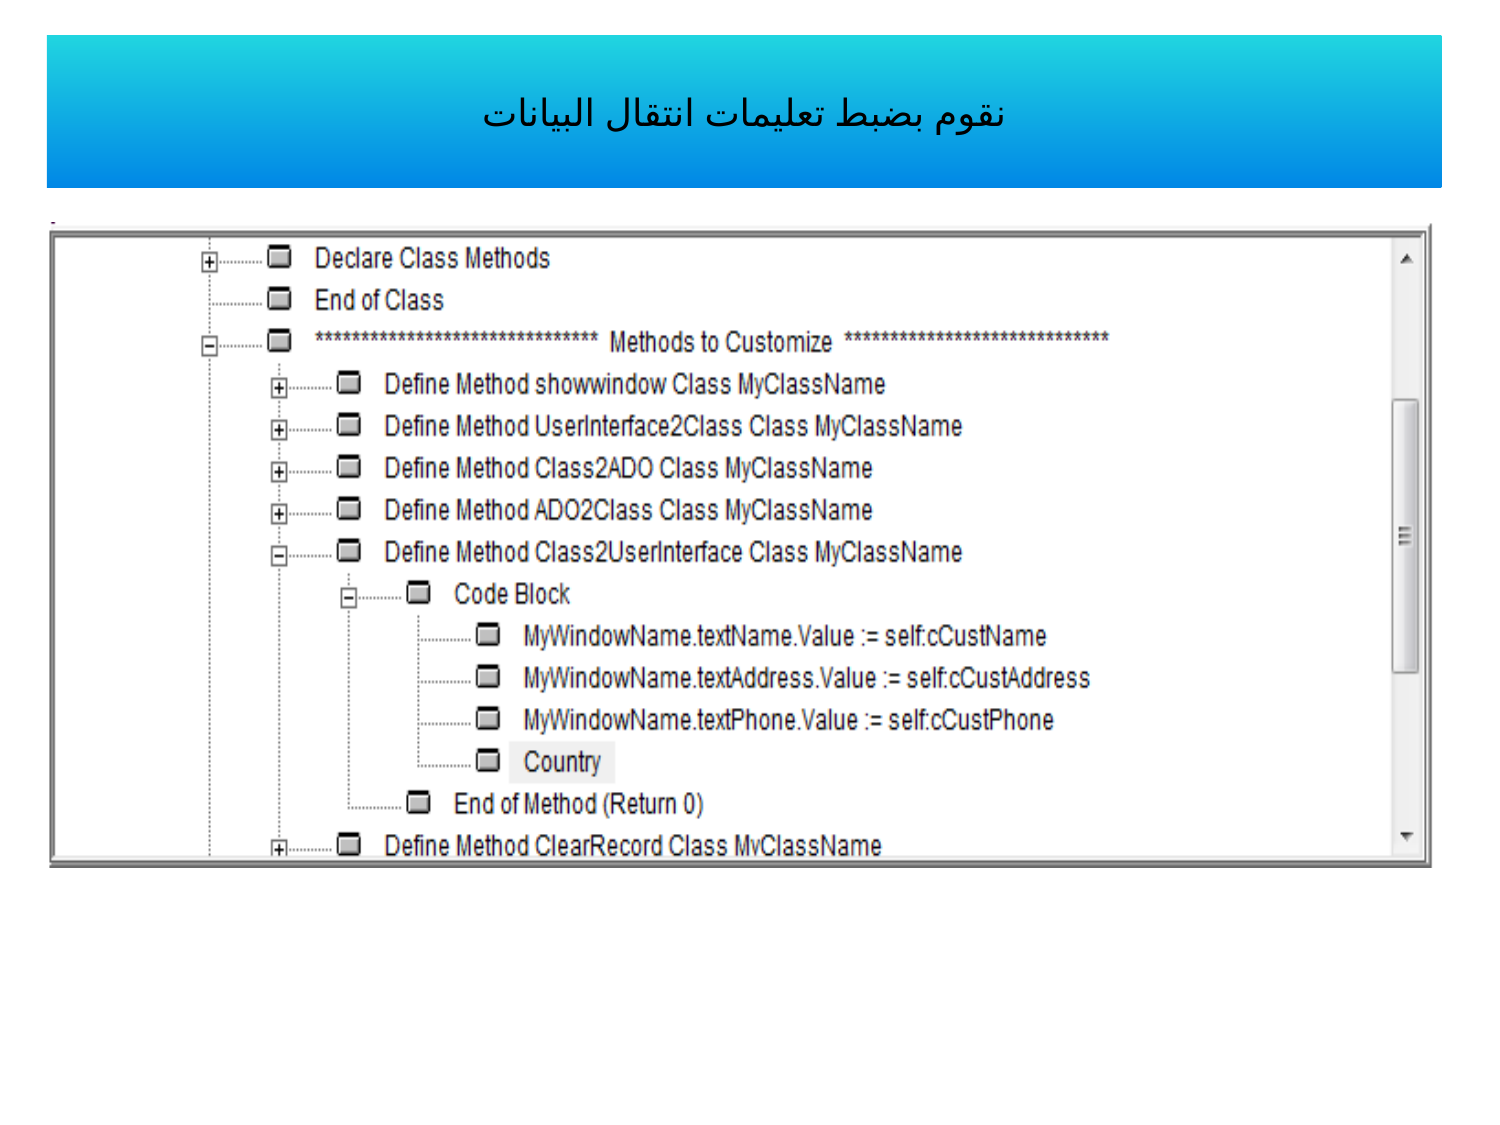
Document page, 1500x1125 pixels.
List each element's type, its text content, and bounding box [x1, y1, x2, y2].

title نقوم بضبط تعليمات انتقال البيانات [46, 35, 1442, 188]
picture [47, 222, 1435, 868]
